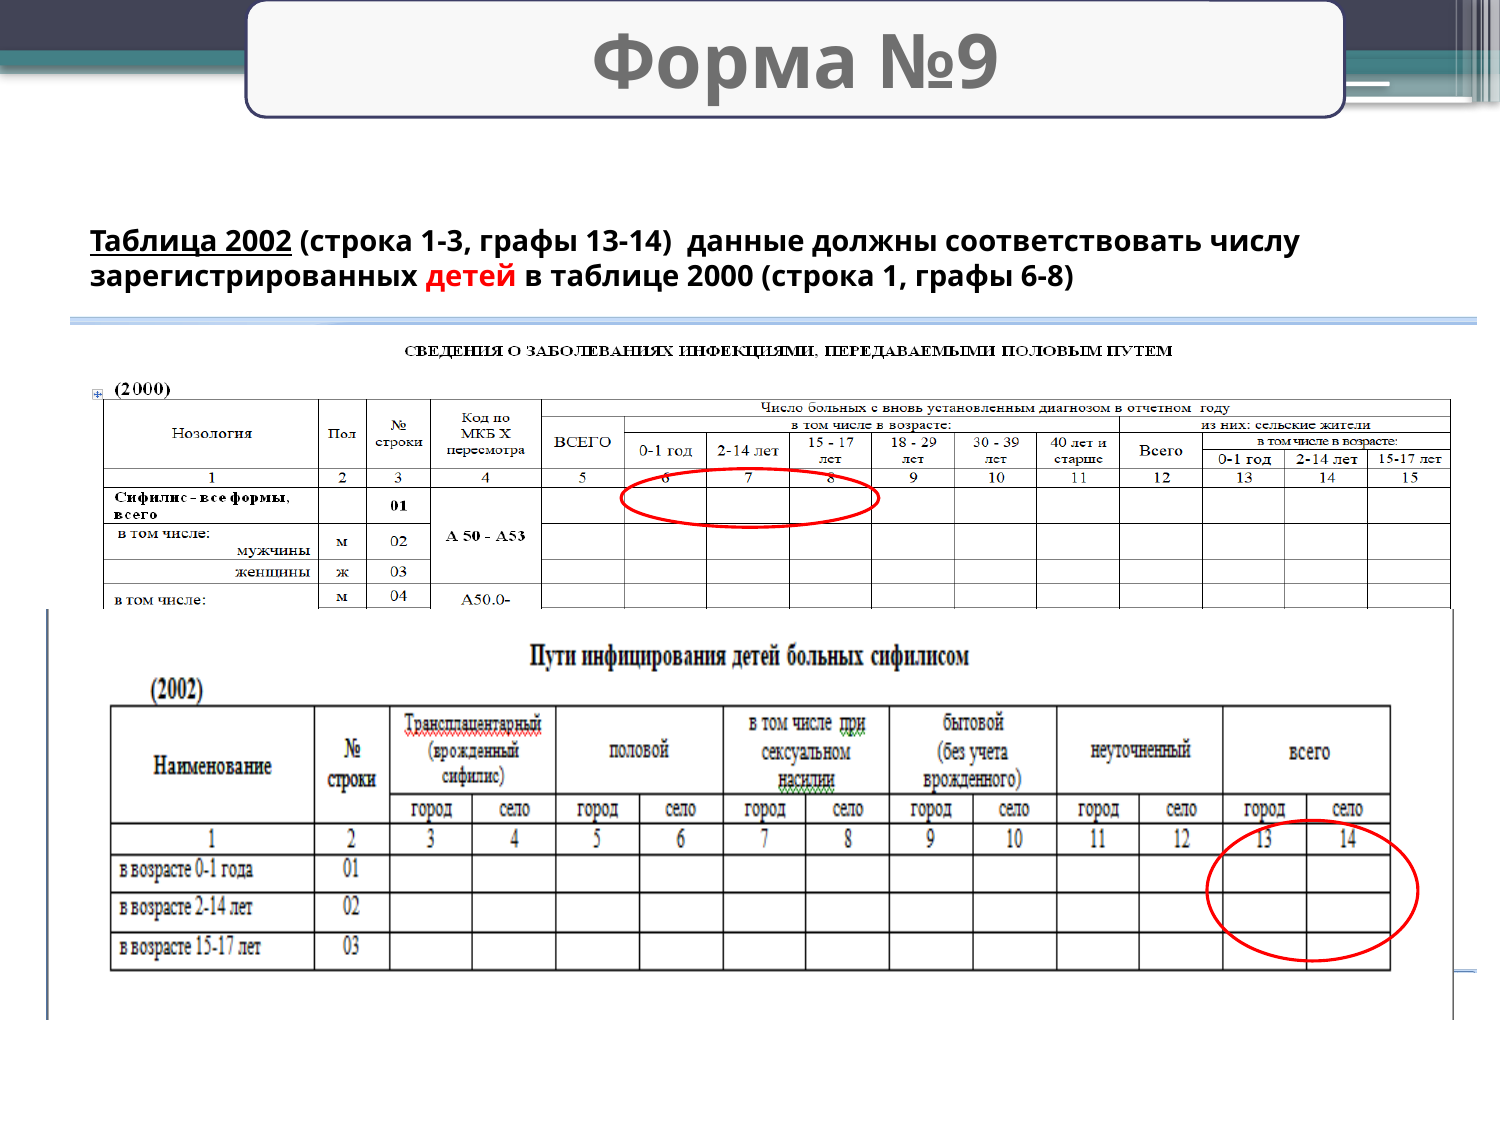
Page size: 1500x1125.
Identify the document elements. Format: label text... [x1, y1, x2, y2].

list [46, 609, 1454, 1020]
text_box Форма №9 [244, 0, 1347, 119]
title Таблица 2002 (строка 1-3, графы 13-14) данные должны соответствовать числу зарегистрированных детей в таблице 2000 (строка 1, графы 6-8) [75, 187, 1425, 314]
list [70, 316, 1477, 973]
